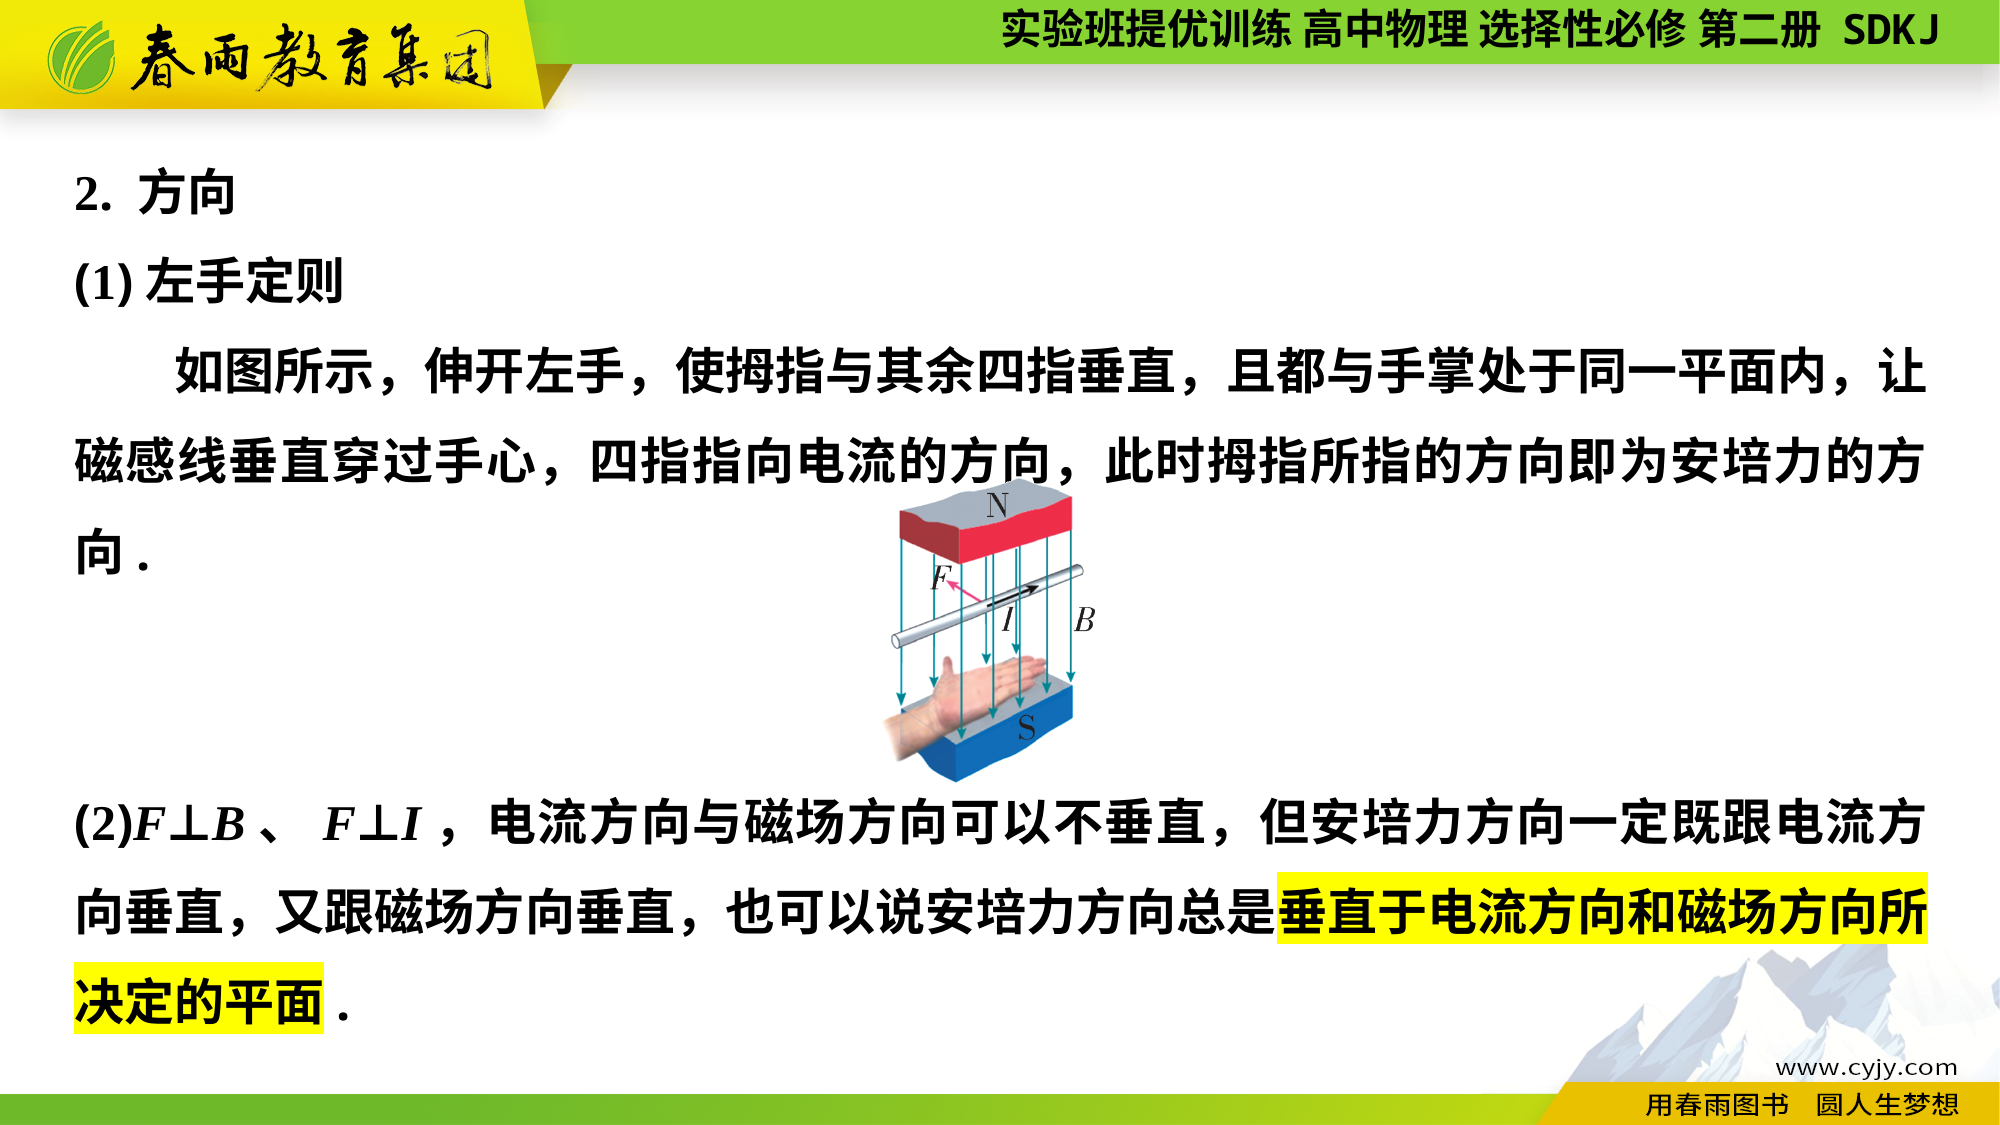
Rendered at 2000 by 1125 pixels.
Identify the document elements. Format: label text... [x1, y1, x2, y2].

list 2. 方向 (1)左手定则 如图所示，伸开左手，使拇指与其余四指垂直，且都与手掌处于同一平面内，让磁感线垂直穿过手心，四指指向电流的方向，此时拇指所指的方向即为安培力的方向. (2)F⊥B、F⊥I，电流方向与磁场方向可以不垂直，但安培力方向一定既跟电流方向垂直，又跟磁场方向垂直，也可以说安培力方向总是垂直于电流方向和磁场方向所决定的平面. [59, 122, 1944, 1047]
picture [0, 0, 2000, 1125]
